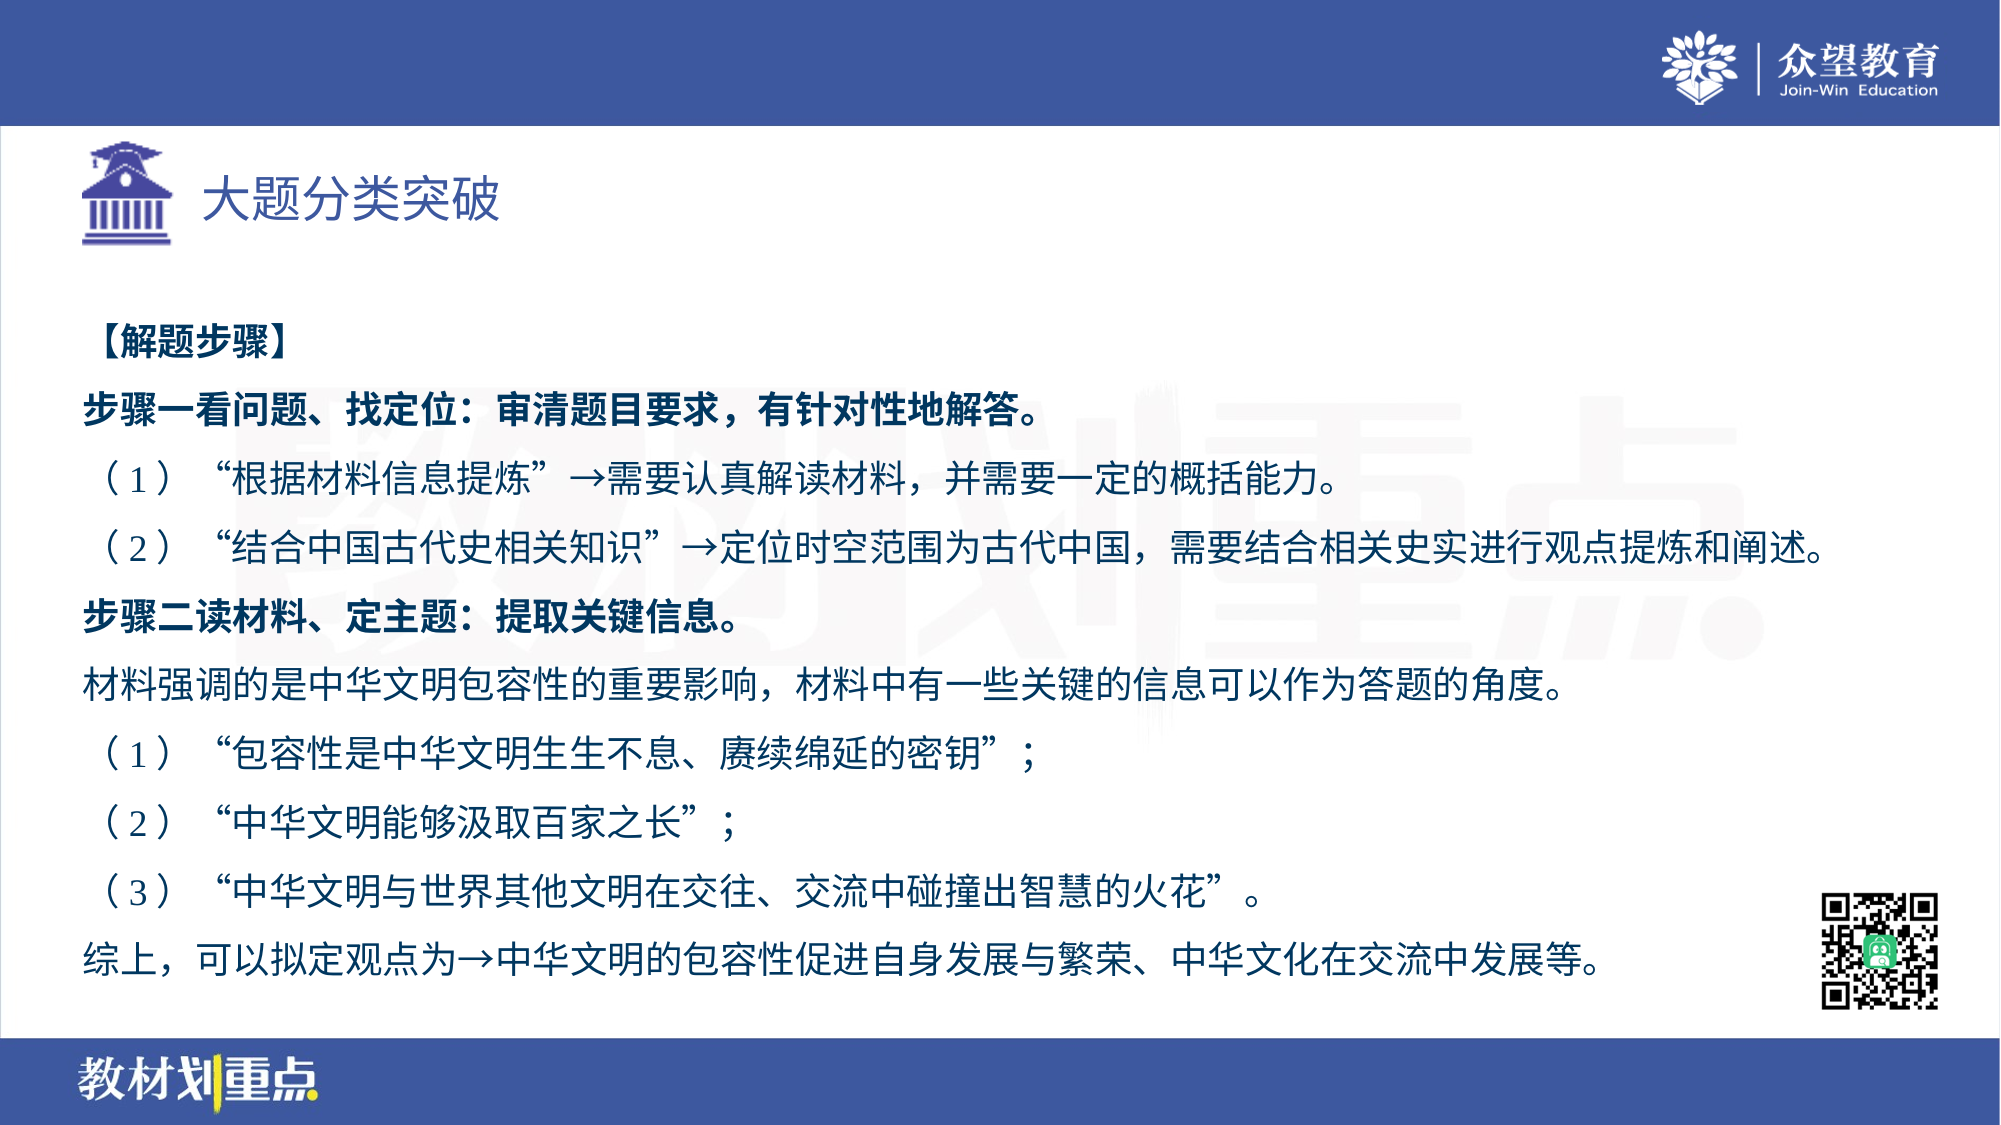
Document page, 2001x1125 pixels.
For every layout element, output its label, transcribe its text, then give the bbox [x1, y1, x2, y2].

text_box 【解题步骤】 步骤一看问题、找定位：审清题目要求，有针对性地解答。 （1）“根据材料信息提炼”→需要认真解读材料，并需要一定的概括能力。 （2）“结合中国古代史相关知识”→定位时空范围为古代中国，需要结合相关史实进行观点提炼和阐述。 步骤二读材料、定主题：提取关键信息。 材料强调的是中华文明包容性的重要影响，材料中有一些关键的信息可以作为答题的角度。 （1）“包容性是中华文明生生不息、赓续绵延的密钥”； （2）“中华文明能够汲取百家之长”； （3）“中华文明与世界其他文明在交往、交流中碰撞出智慧的火花”。 综上，可以拟定观点为→中华文明的包容性促进自身发展与繁荣、中华文化在交流中发展等。 [82, 294, 1817, 982]
picture [0, 0, 2000, 1125]
